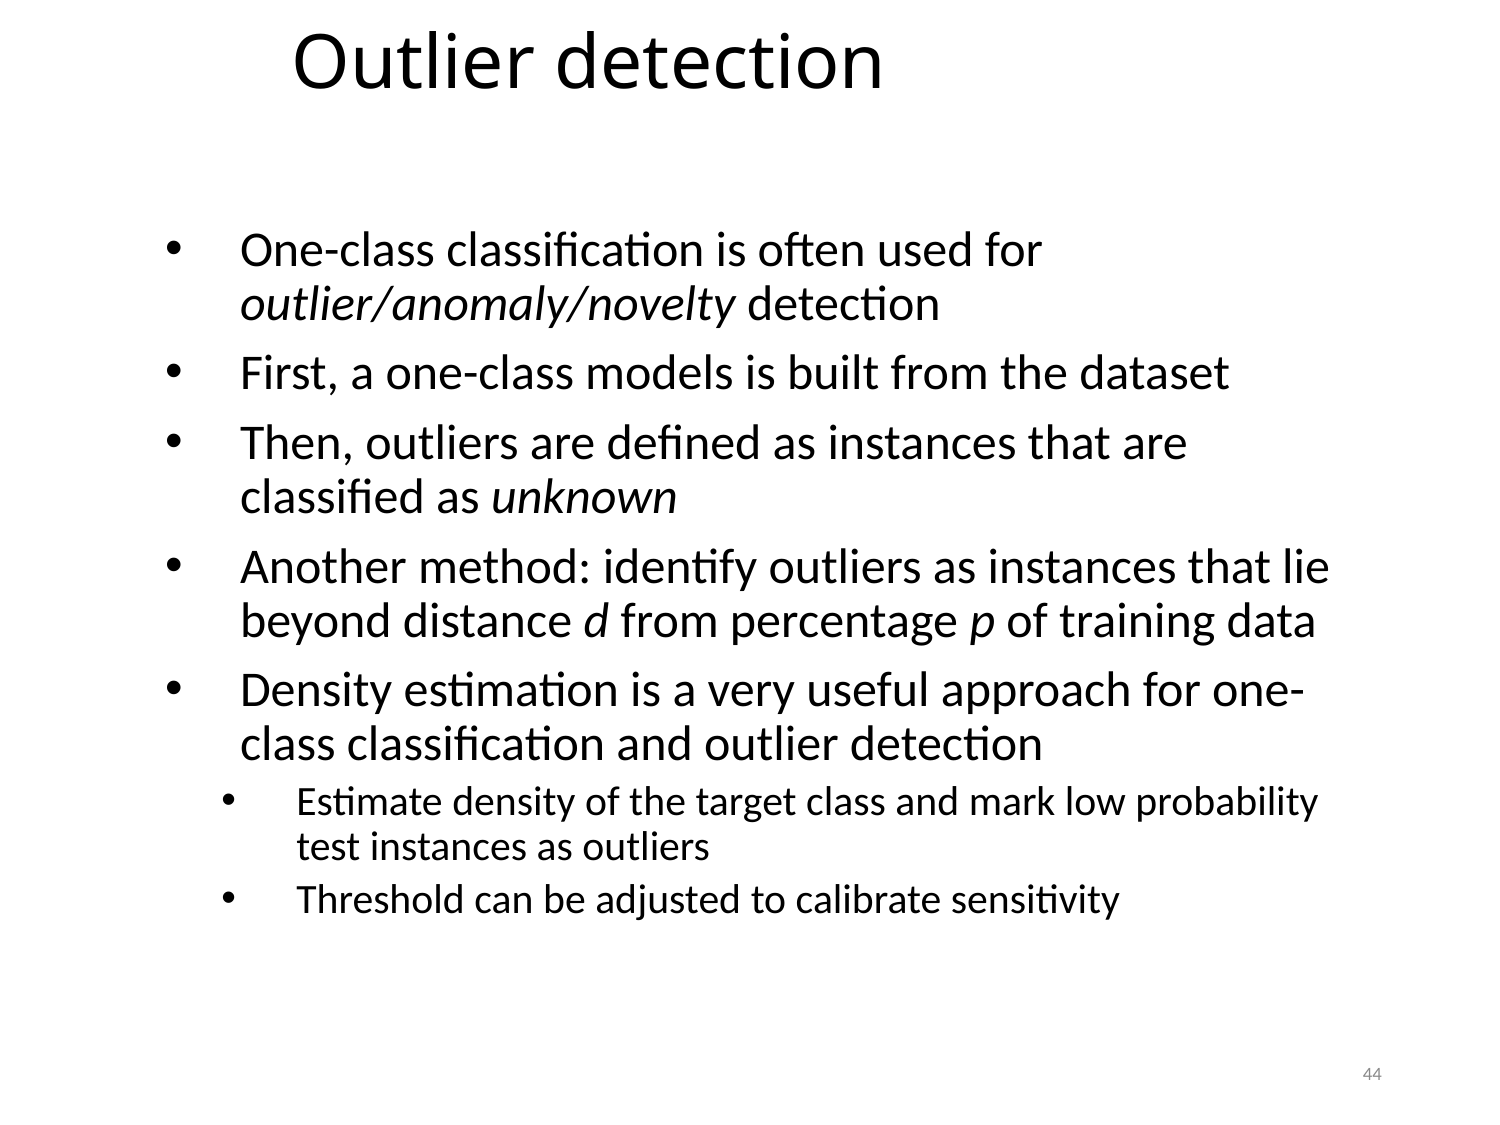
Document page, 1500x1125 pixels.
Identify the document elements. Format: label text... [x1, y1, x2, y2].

slide_number 44 [1059, 1042, 1397, 1103]
list One-class classification is often used for outlier/anomaly/novelty detection First, a one-class models is built from the dataset Then, outliers are defined as instances that are classified as unknown Another method: identify outliers as instances that lie beyond distance d from percentage p of training data Density estimation is a very useful approach for one-class classification and outlier detection Estimate density of the target class and mark low probability test instances as outliers Threshold can be adjusted to calibrate sensitivity [150, 215, 1397, 960]
title Outlier detection [276, 0, 1208, 159]
